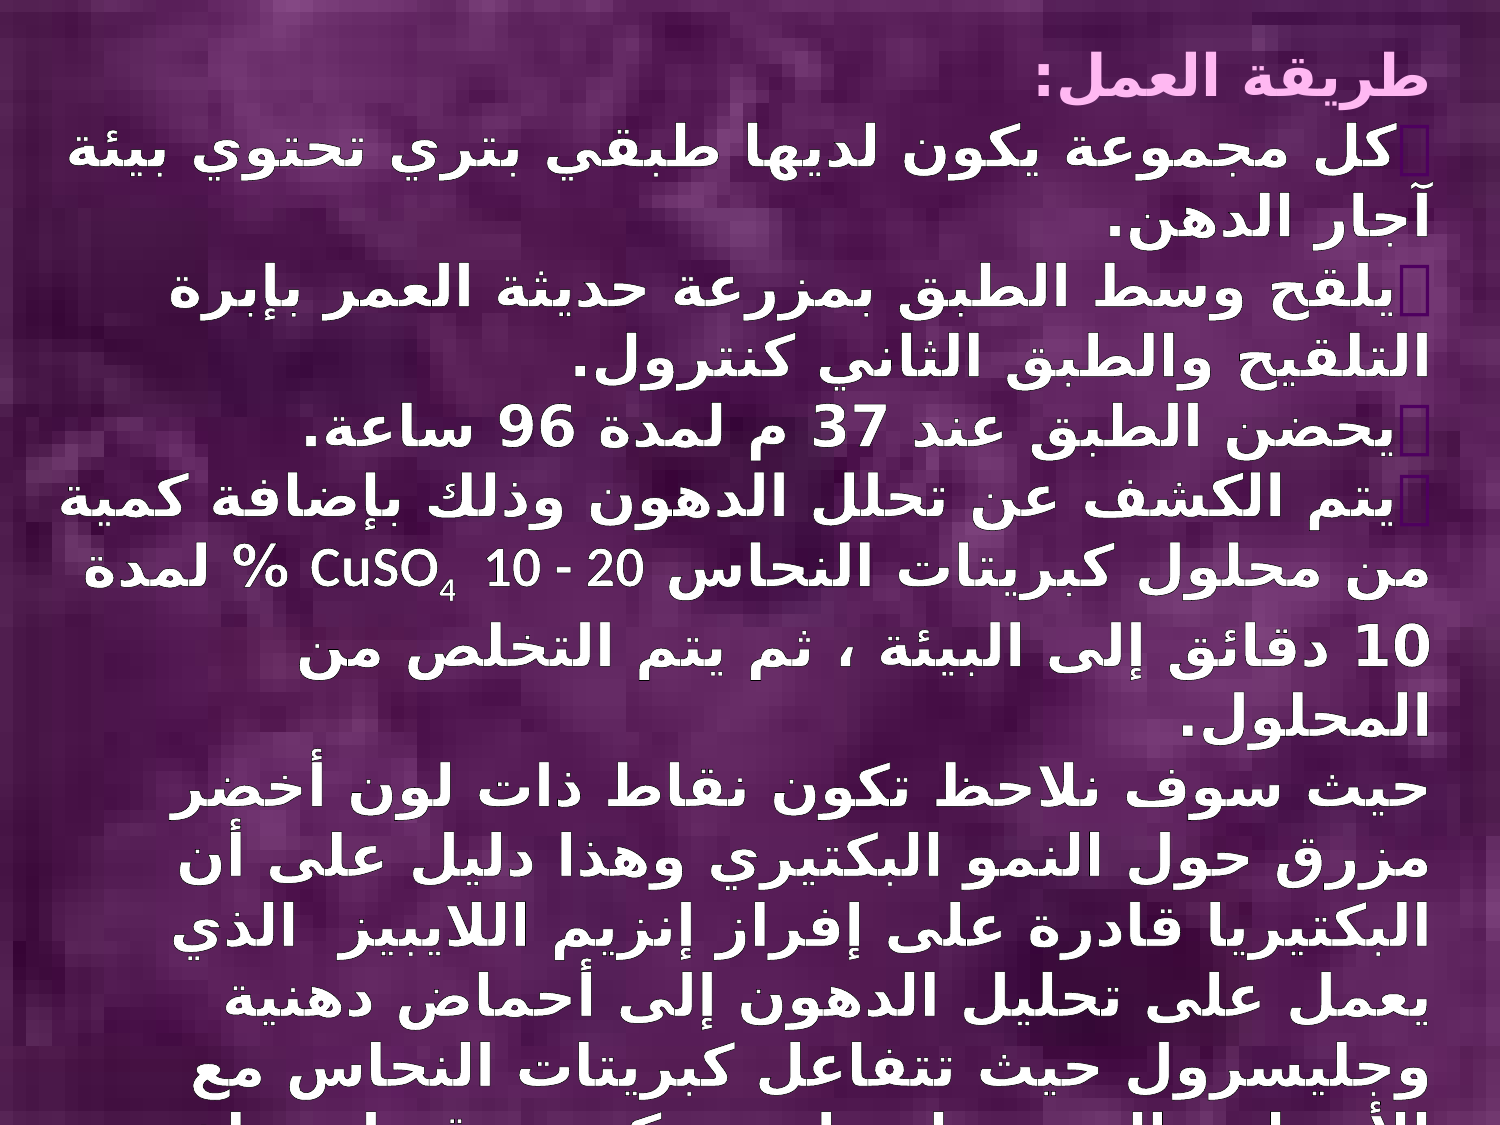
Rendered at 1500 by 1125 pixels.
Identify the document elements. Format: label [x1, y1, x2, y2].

list [0, 0, 1500, 1125]
